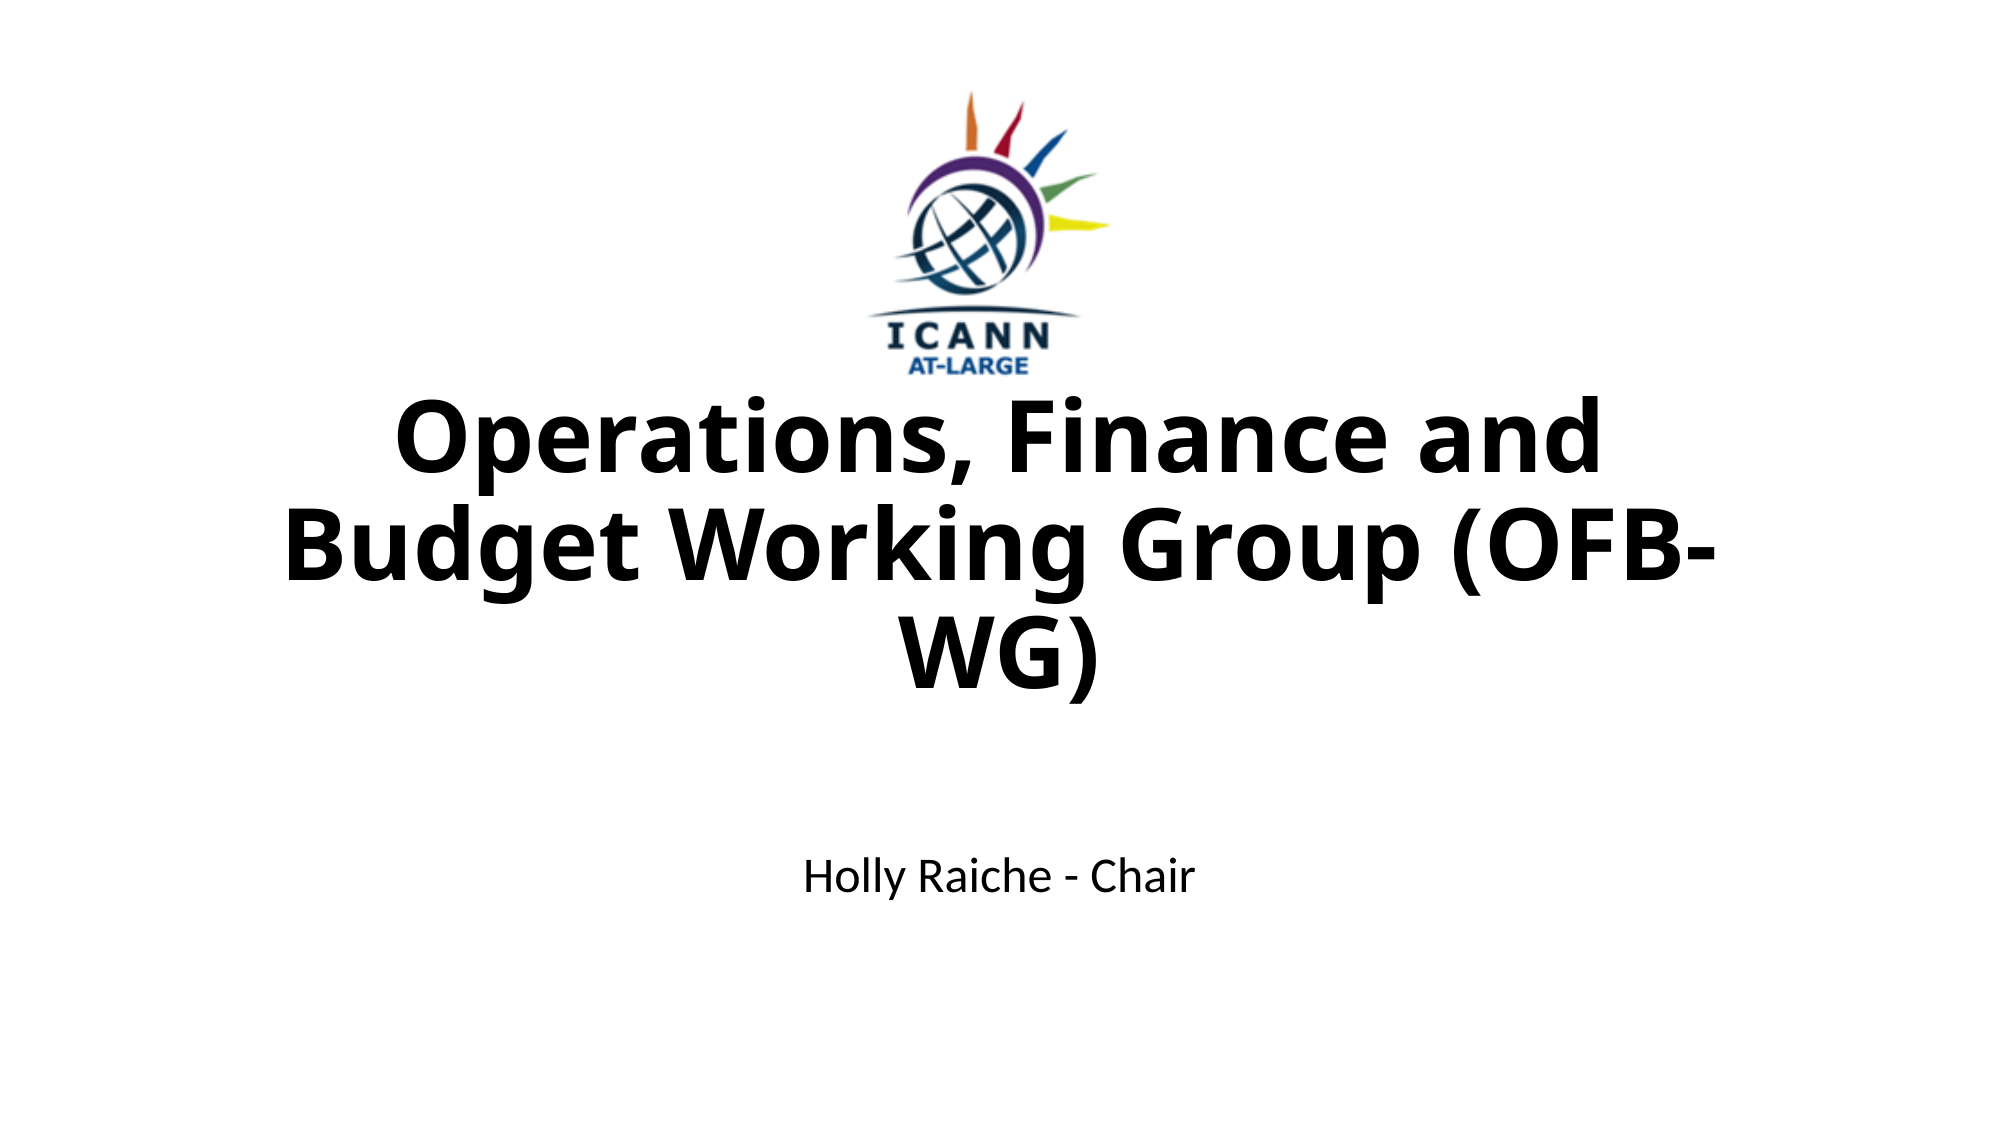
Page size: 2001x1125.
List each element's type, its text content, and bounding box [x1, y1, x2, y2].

title Operations, Finance and Budget Working Group (OFB-WG) [249, 325, 1750, 685]
picture [863, 85, 1137, 393]
subtitle Holly Raiche - Chair [249, 685, 1750, 958]
